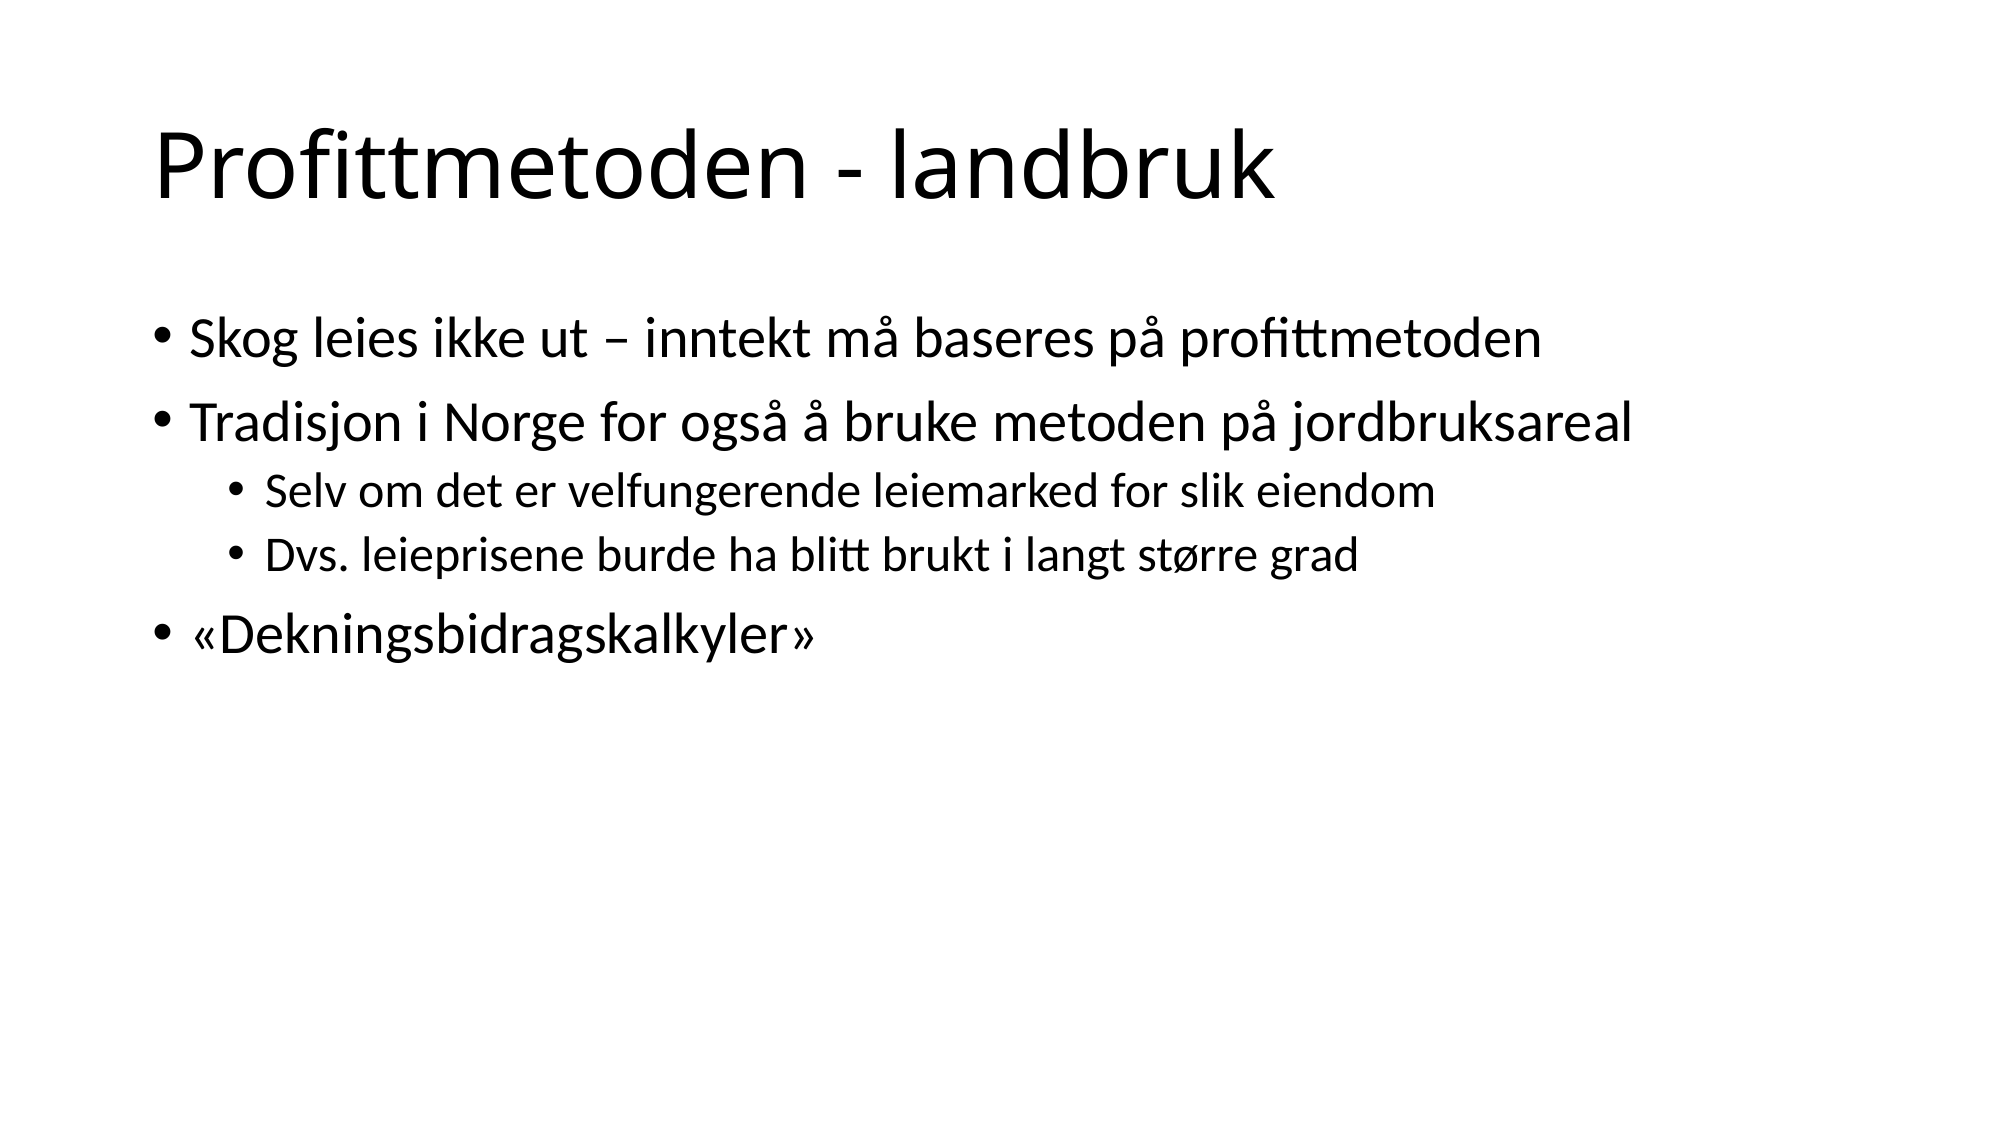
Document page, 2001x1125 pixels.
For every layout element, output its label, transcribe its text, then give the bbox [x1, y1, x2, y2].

title Profittmetoden - landbruk [137, 59, 1863, 278]
list Skog leies ikke ut – inntekt må baseres på profittmetoden Tradisjon i Norge for også å bruke metoden på jordbruksareal Selv om det er velfungerende leiemarked for slik eiendom Dvs. leieprisene burde ha blitt brukt i langt større grad «Dekningsbidragskalkyler» [137, 299, 1863, 1014]
